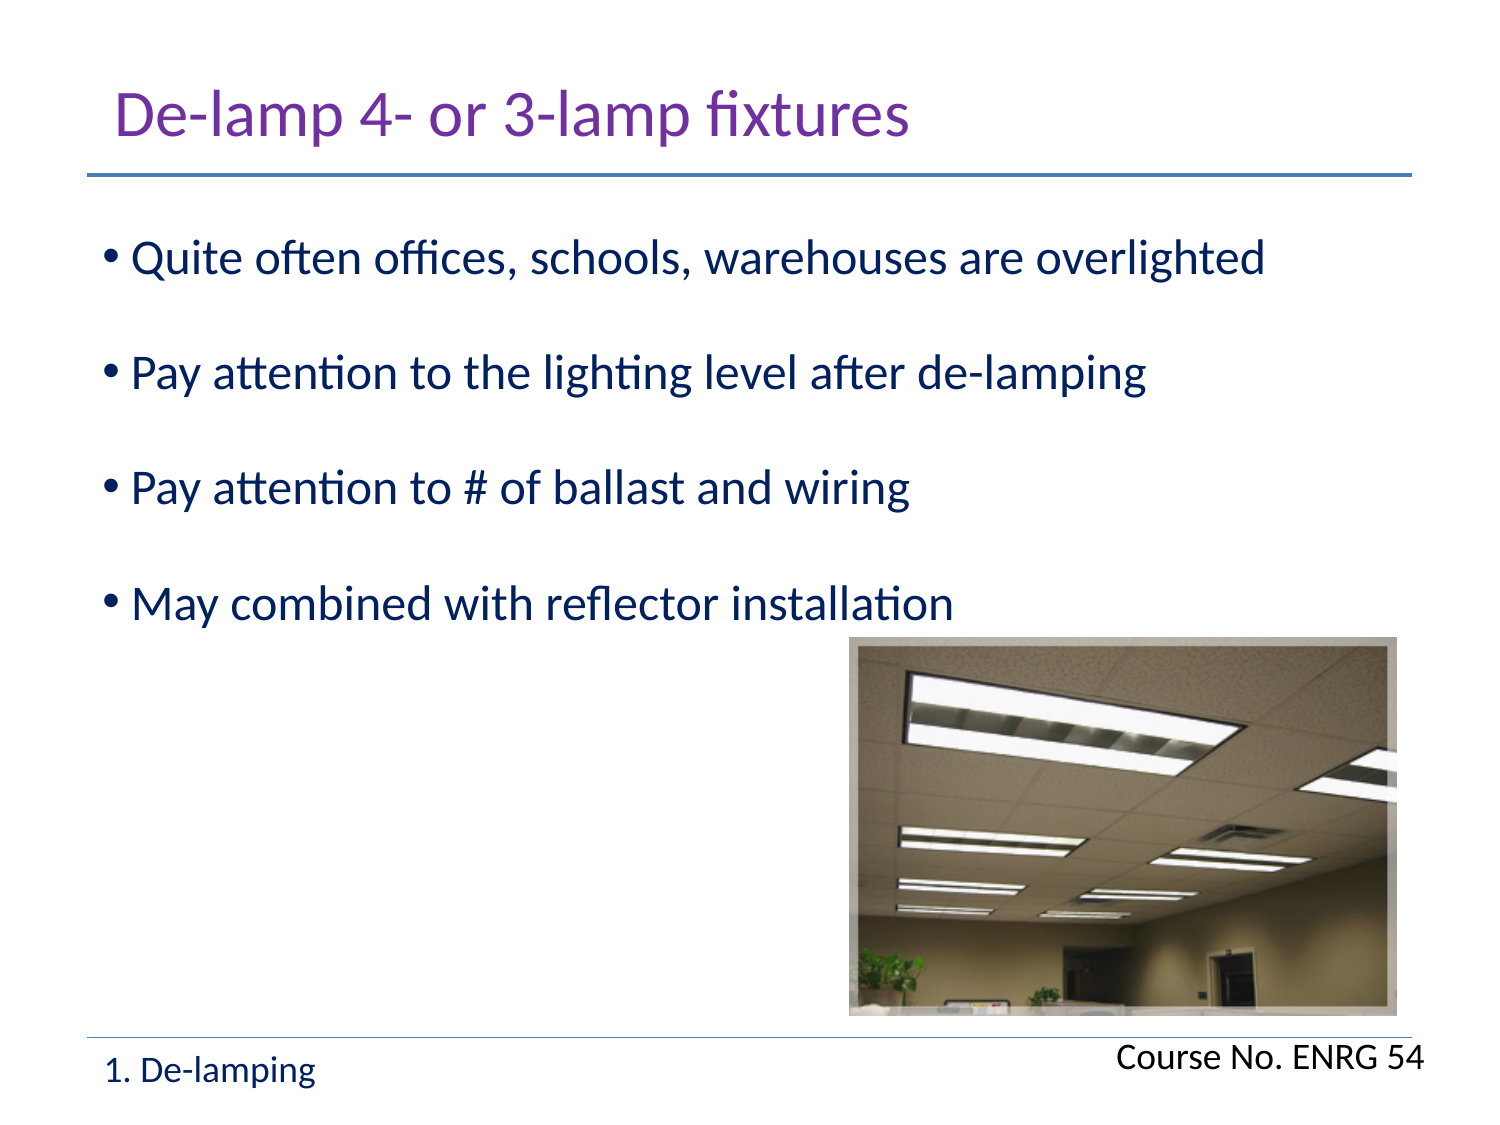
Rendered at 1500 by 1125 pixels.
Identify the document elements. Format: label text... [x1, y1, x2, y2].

text_box Course No. ENRG 54 [1101, 1024, 1441, 1085]
text_box 1. De-lamping [88, 1045, 332, 1098]
text_box Quite often offices, schools, warehouses are overlighted Pay attention to the lighting level after de-lamping Pay attention to # of ballast and wiring May combined with reflector installation [87, 187, 1375, 753]
text_box De-lamp 4- or 3-lamp fixtures [99, 62, 1125, 158]
picture [849, 637, 1397, 1016]
